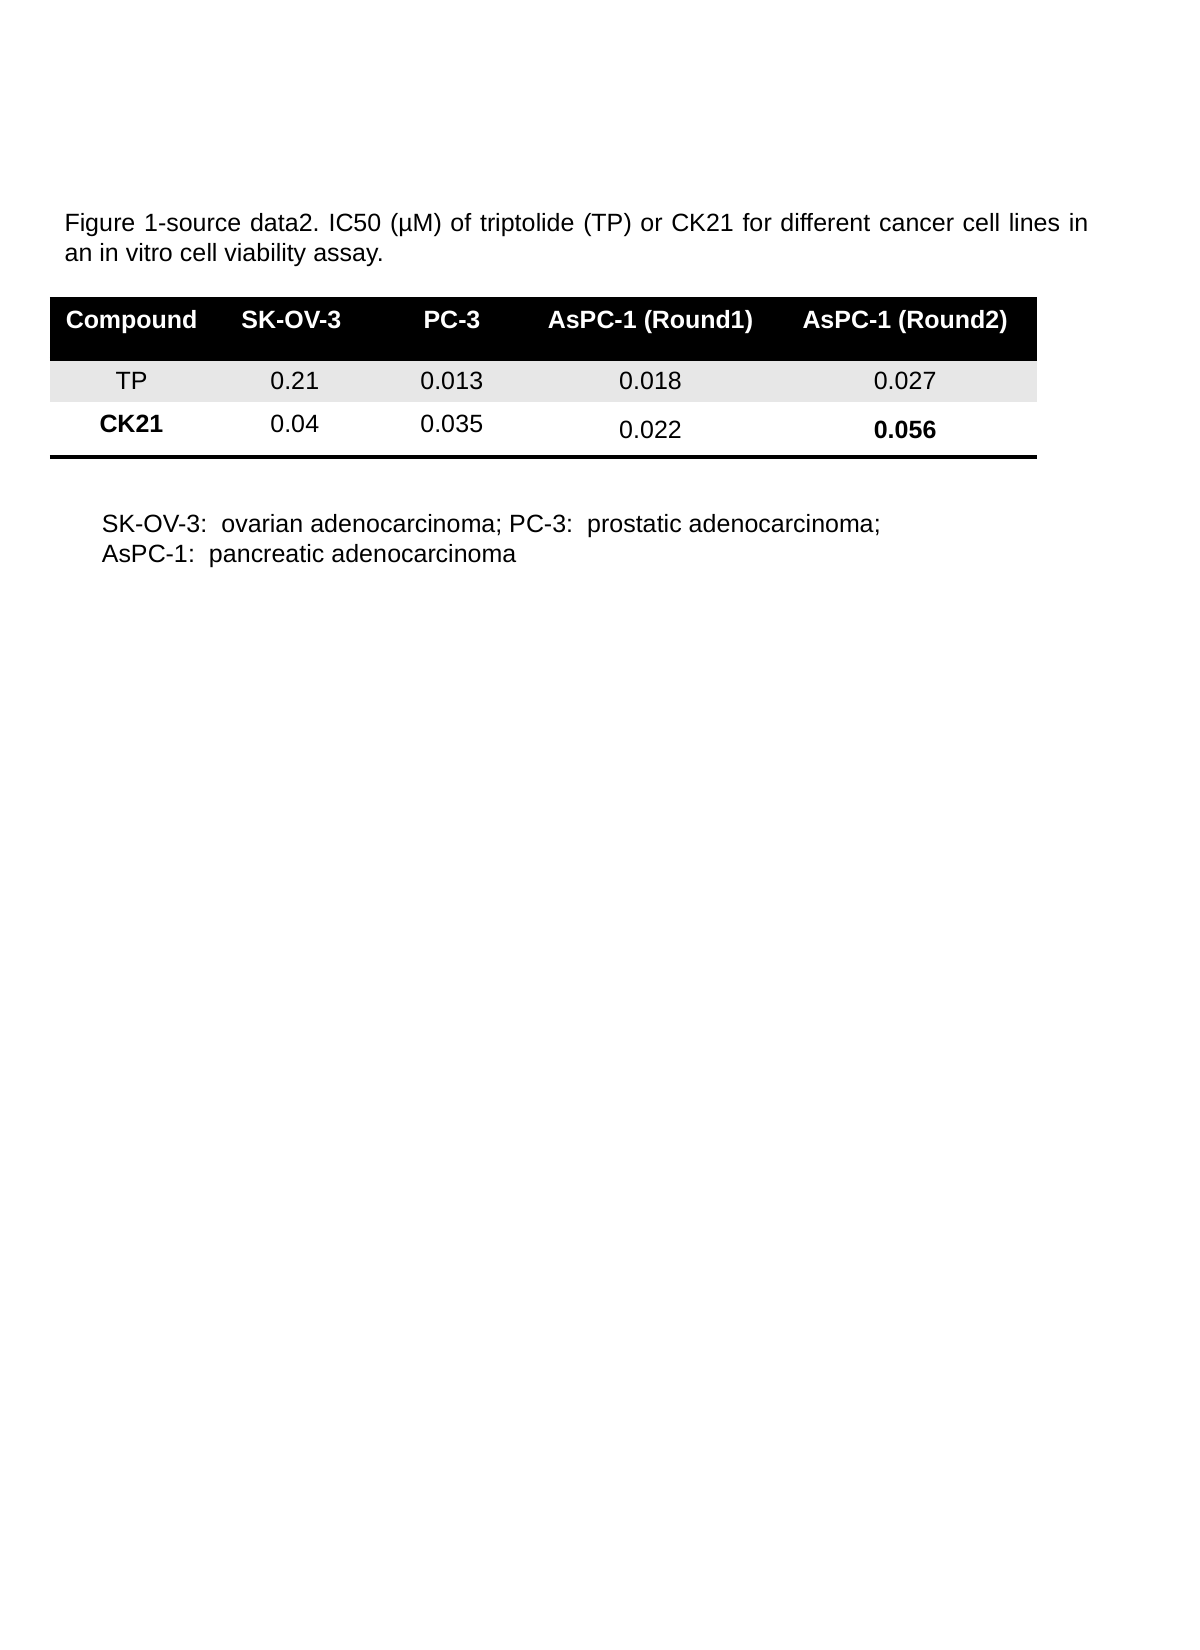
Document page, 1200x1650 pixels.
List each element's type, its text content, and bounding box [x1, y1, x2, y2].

table_header AsPC-1 (Round2) [774, 300, 1037, 357]
text_box SK-OV-3: ovarian adenocarcinoma; PC-3: prostatic adenocarcinoma; AsPC-1: pancreatic adenocarcinoma [87, 499, 905, 575]
table_header PC-3 [376, 300, 527, 357]
table_cell CK21 [50, 402, 213, 455]
table_cell 0.013 [376, 361, 527, 402]
table_header SK-OV-3 [213, 300, 376, 357]
table_cell TP [50, 361, 213, 402]
table_cell 0.056 [774, 402, 1037, 455]
table_header AsPC-1 (Round1) [527, 300, 774, 357]
table_cell 0.035 [376, 402, 527, 455]
table_header Compound [50, 300, 213, 357]
table_cell 0.21 [213, 361, 376, 402]
text_box Figure 1-source data2. IC50 (µM) of triptolide (TP) or CK21 for different cancer cell lines in an in vitro cell viability assay. [49, 199, 1106, 274]
table_cell 0.04 [213, 402, 376, 455]
table_cell 0.027 [774, 361, 1037, 402]
table_cell 0.018 [527, 361, 774, 402]
table_cell 0.022 [527, 402, 774, 455]
